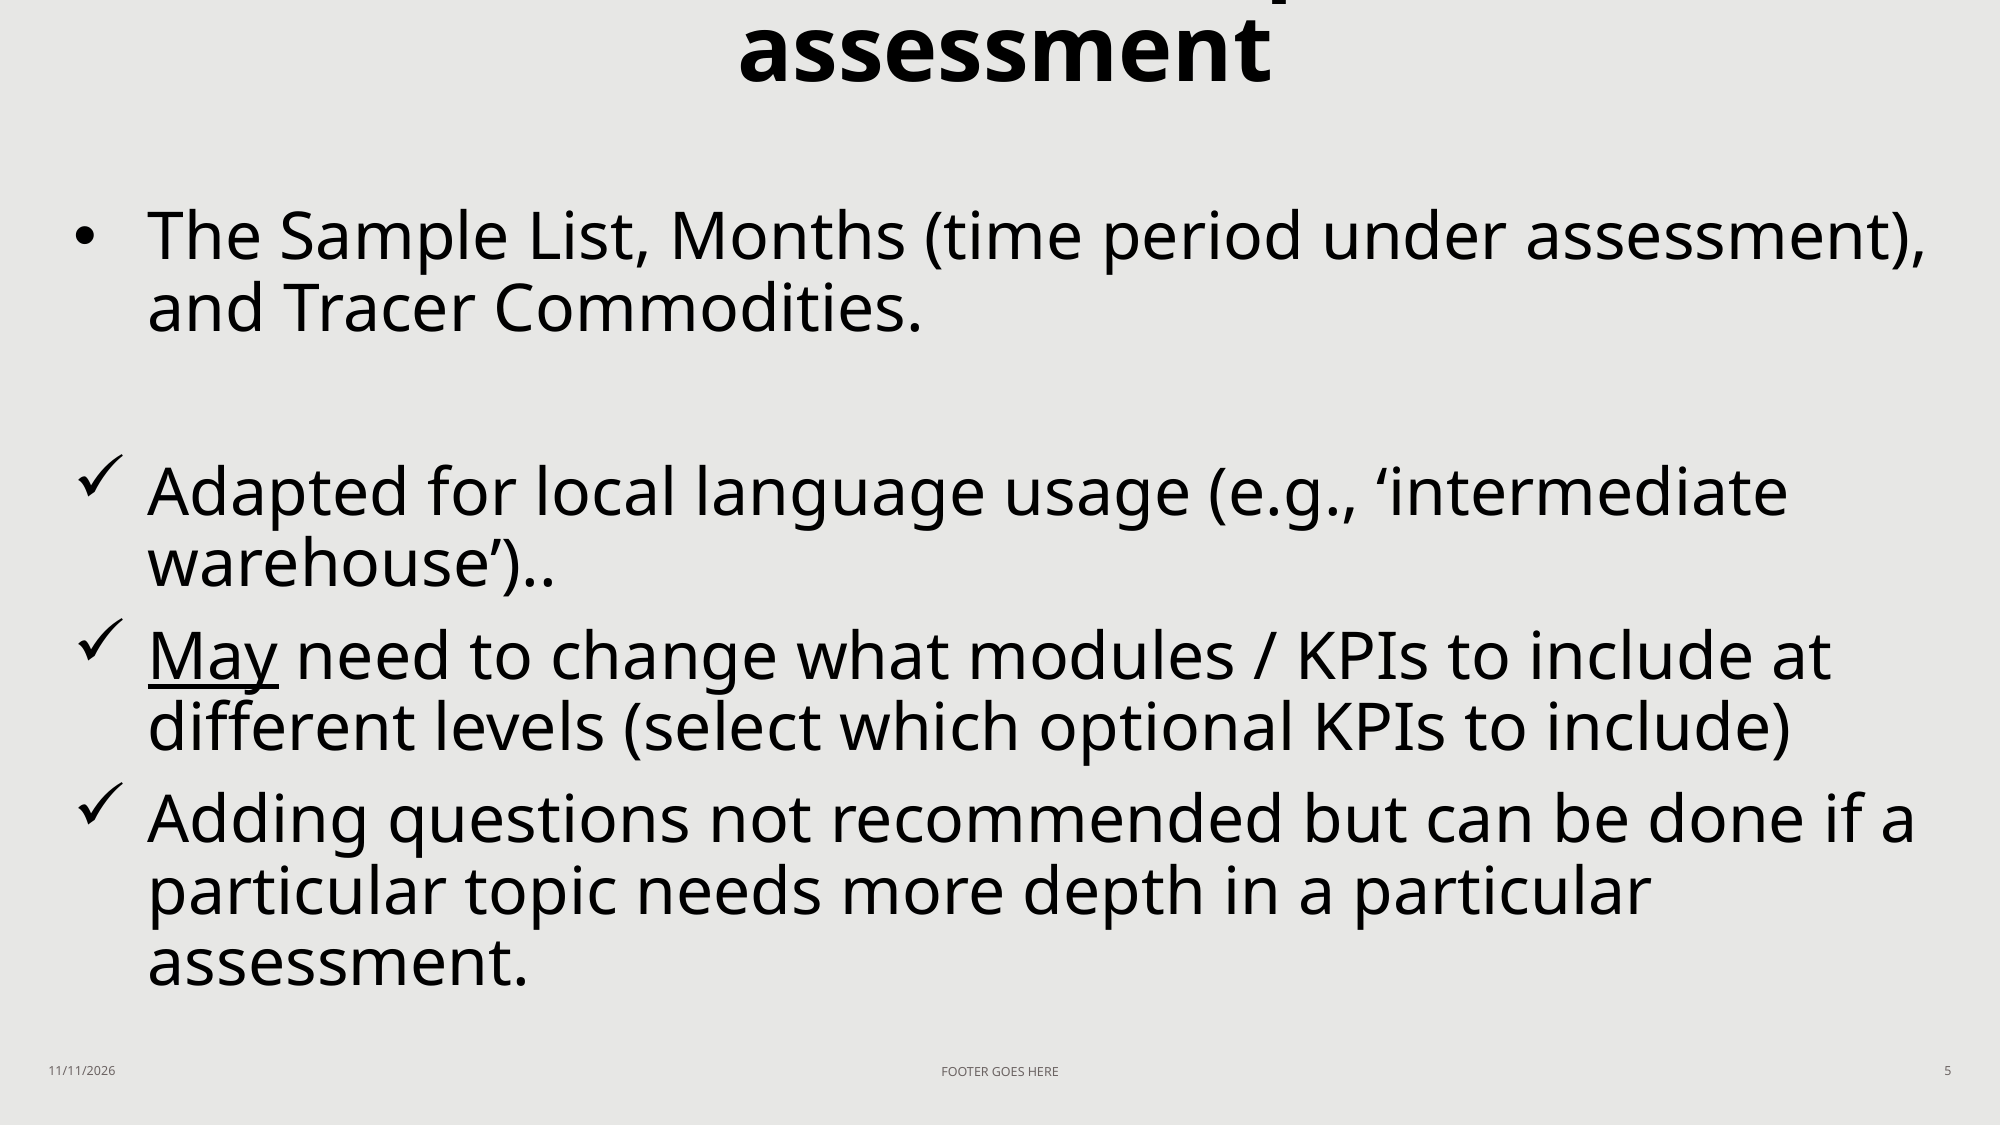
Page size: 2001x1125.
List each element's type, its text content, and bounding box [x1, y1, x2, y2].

title What will need to be adapted for each assessment [7, 0, 2000, 219]
footer FOOTER GOES HERE [683, 1053, 1317, 1089]
list The Sample List, Months (time period under assessment), and Tracer Commodities. Adapted for local language usage (e.g., ‘intermediate warehouse’).. May need to change what modules / KPIs to include at different levels (select which optional KPIs to include) Adding questions not recommended but can be done if a particular topic needs more depth in a particular assessment. [41, 219, 1959, 1125]
slide_number 5 [1500, 1053, 1967, 1089]
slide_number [33, 1053, 500, 1089]
